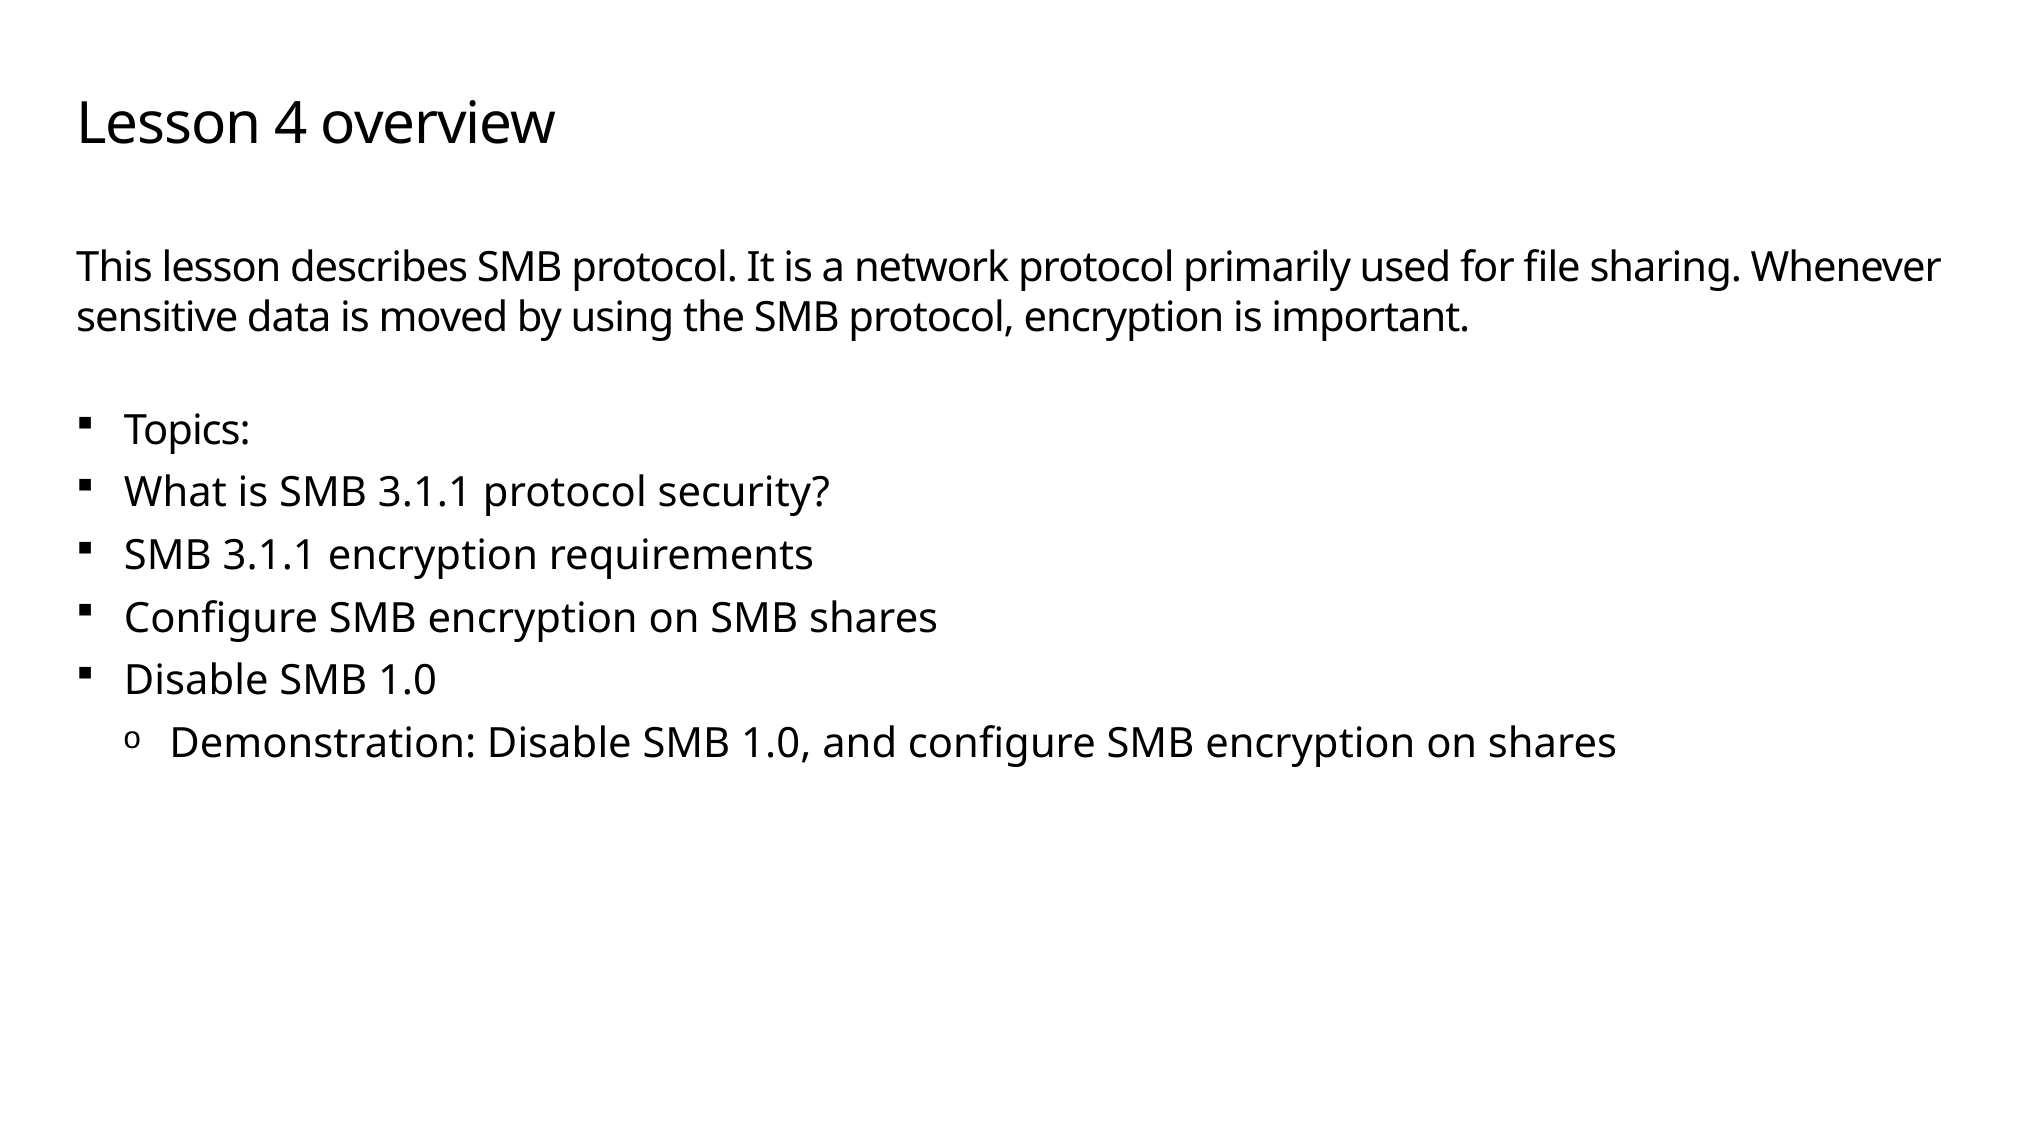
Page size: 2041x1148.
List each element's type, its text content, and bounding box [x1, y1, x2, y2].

list This lesson describes SMB protocol. It is a network protocol primarily used for file sharing. Whenever sensitive data is moved by using the SMB protocol, encryption is important. Topics: What is SMB 3.1.1 protocol security? SMB 3.1.1 encryption requirements Configure SMB encryption on SMB shares Disable SMB 1.0 Demonstration: Disable SMB 1.0, and configure SMB encryption on shares [76, 240, 1989, 1074]
title Lesson 4 overview [76, 93, 1968, 161]
